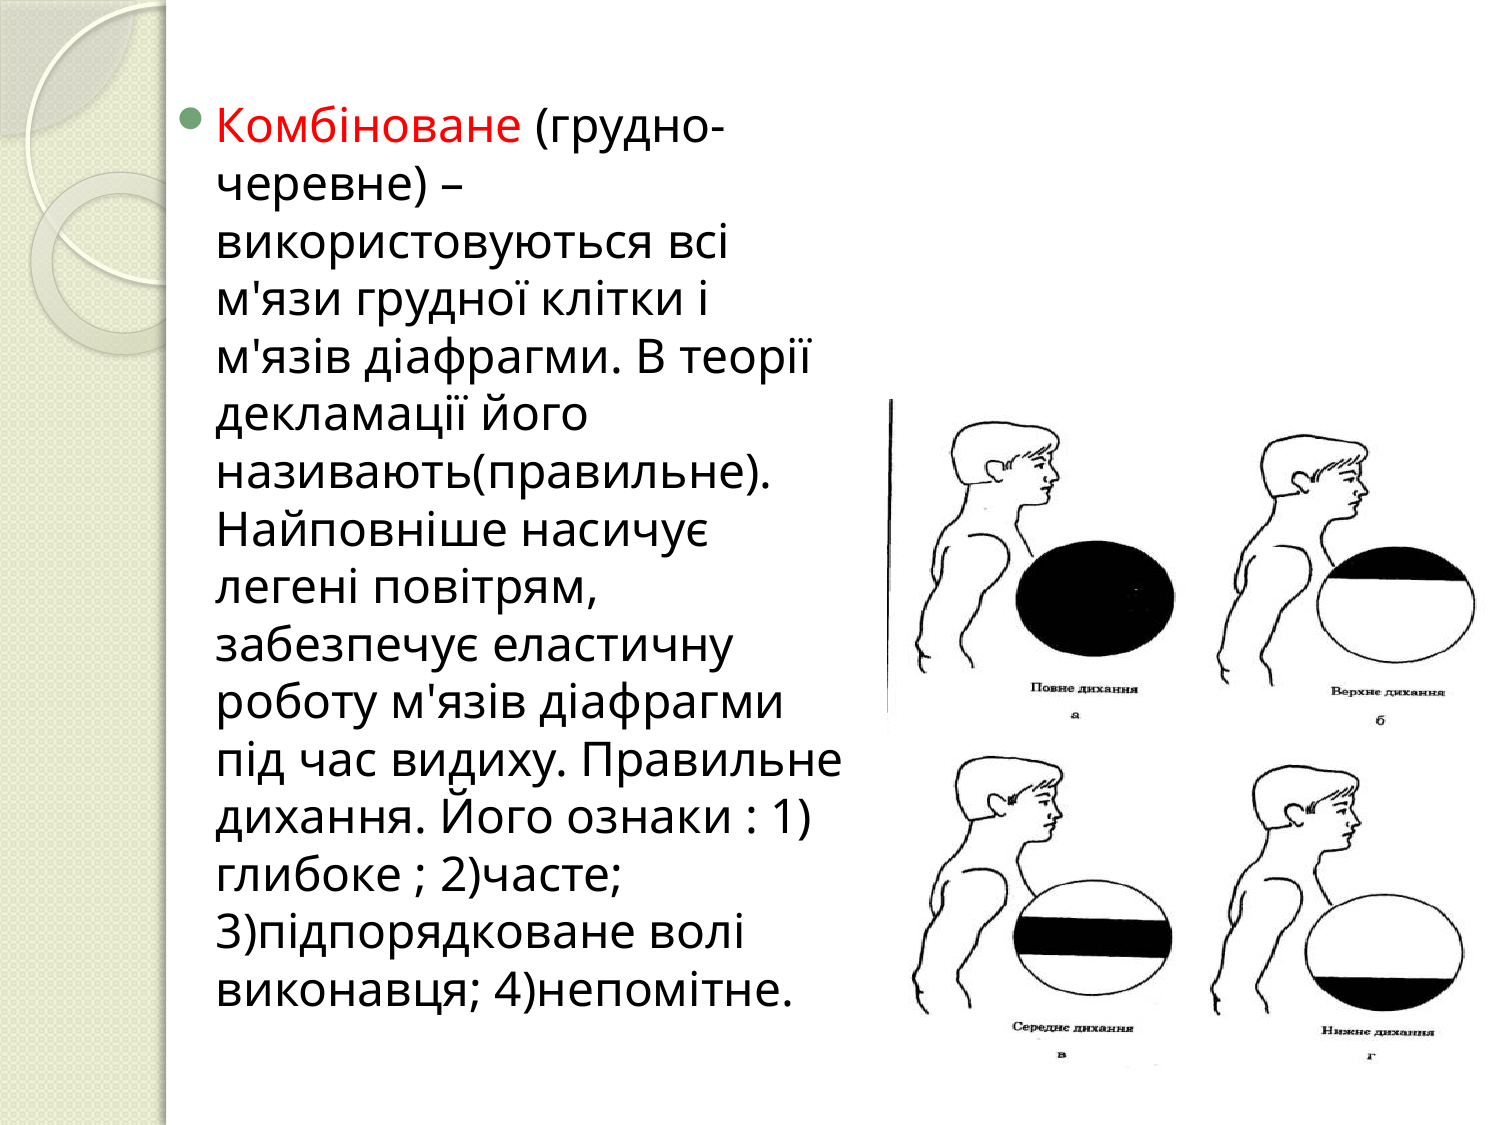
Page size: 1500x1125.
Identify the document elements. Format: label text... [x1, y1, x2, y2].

picture [887, 399, 1500, 1076]
list Комбіноване (грудно-черевне) – використовуються всі м'язи грудної клітки і м'язів діафрагми. В теорії декламації його називають(правильне). Найповніше насичує легені повітрям, забезпечує еластичну роботу м'язів діафрагми під час видиху. Правильне дихання. Його ознаки : 1) глибоке ; 2)часте; 3)підпорядковане волі виконавця; 4)непомітне. [150, 87, 875, 1025]
